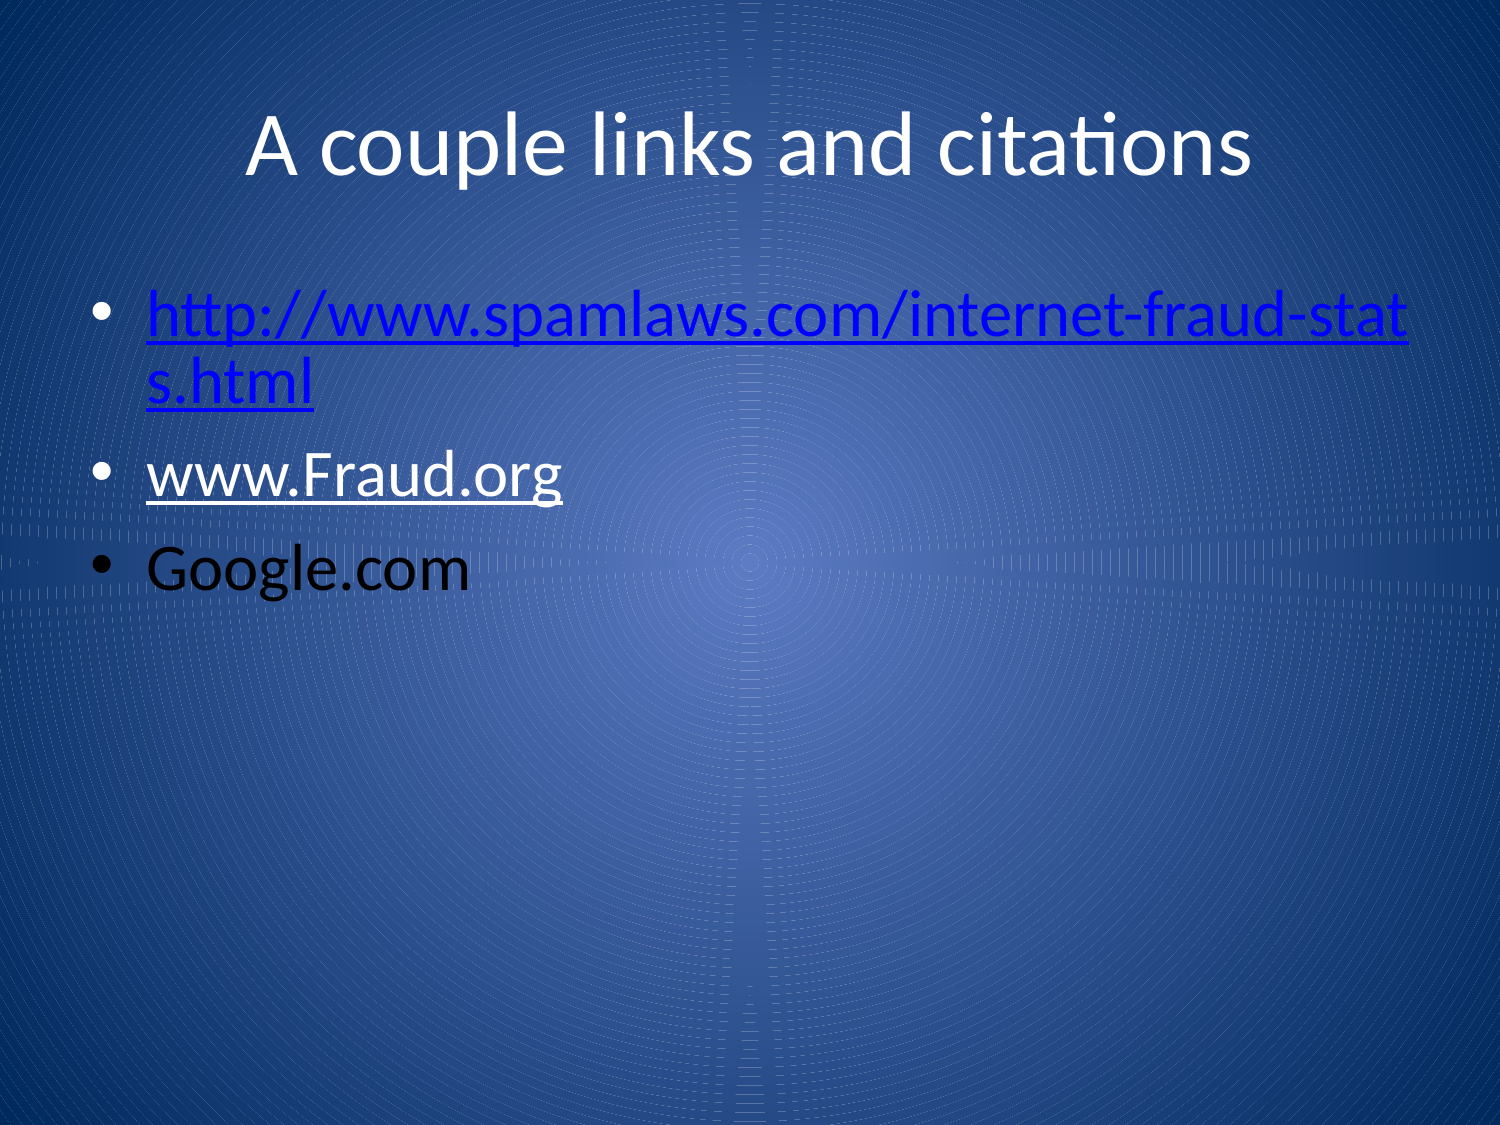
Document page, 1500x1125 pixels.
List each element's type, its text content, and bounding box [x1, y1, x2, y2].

list http://www.spamlaws.com/internet-fraud-stats.html www.Fraud.org Google.com [75, 262, 1425, 1005]
title A couple links and citations [75, 45, 1425, 233]
